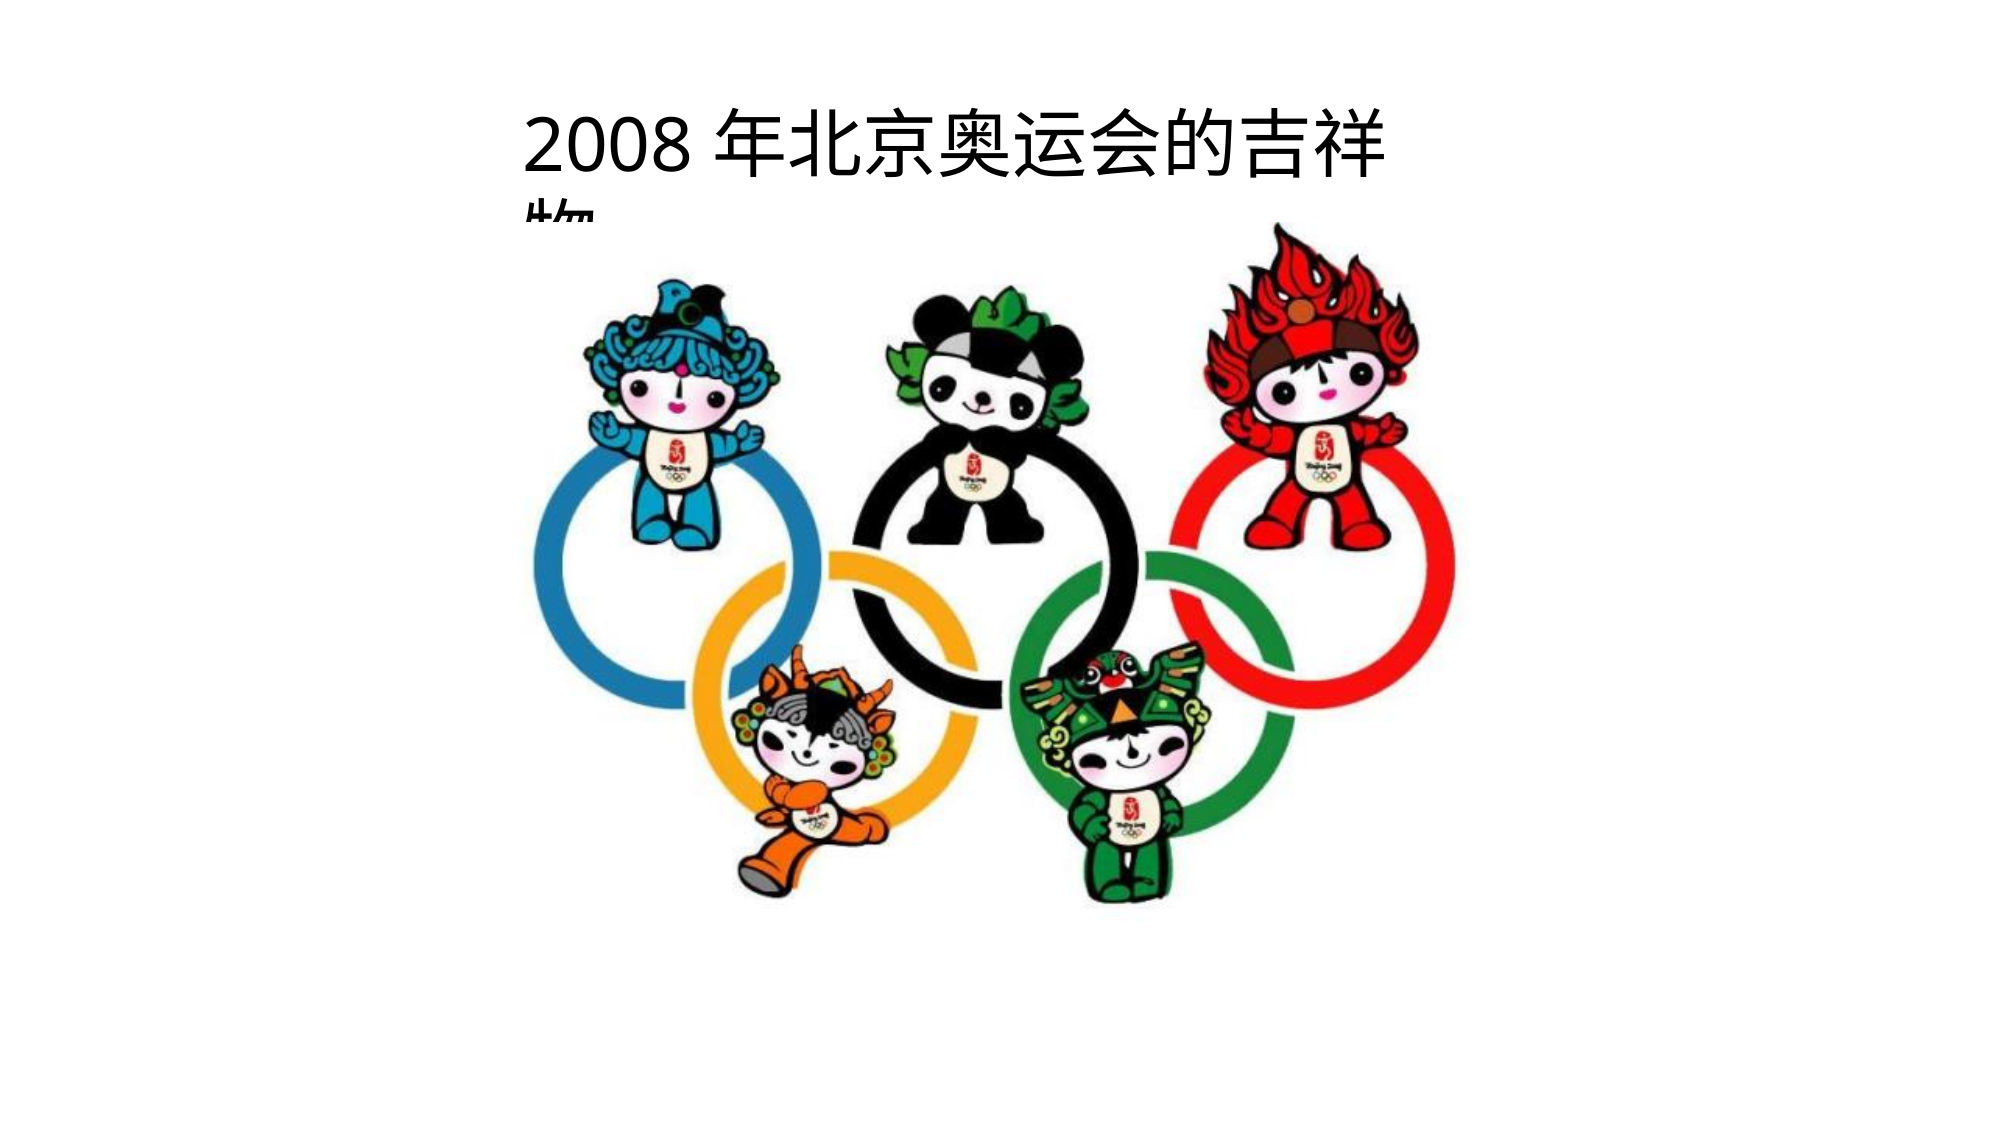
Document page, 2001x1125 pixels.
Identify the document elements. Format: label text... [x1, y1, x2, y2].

title 2008年北京奥运会的吉祥物 [520, 94, 1425, 221]
picture [420, 222, 1525, 940]
